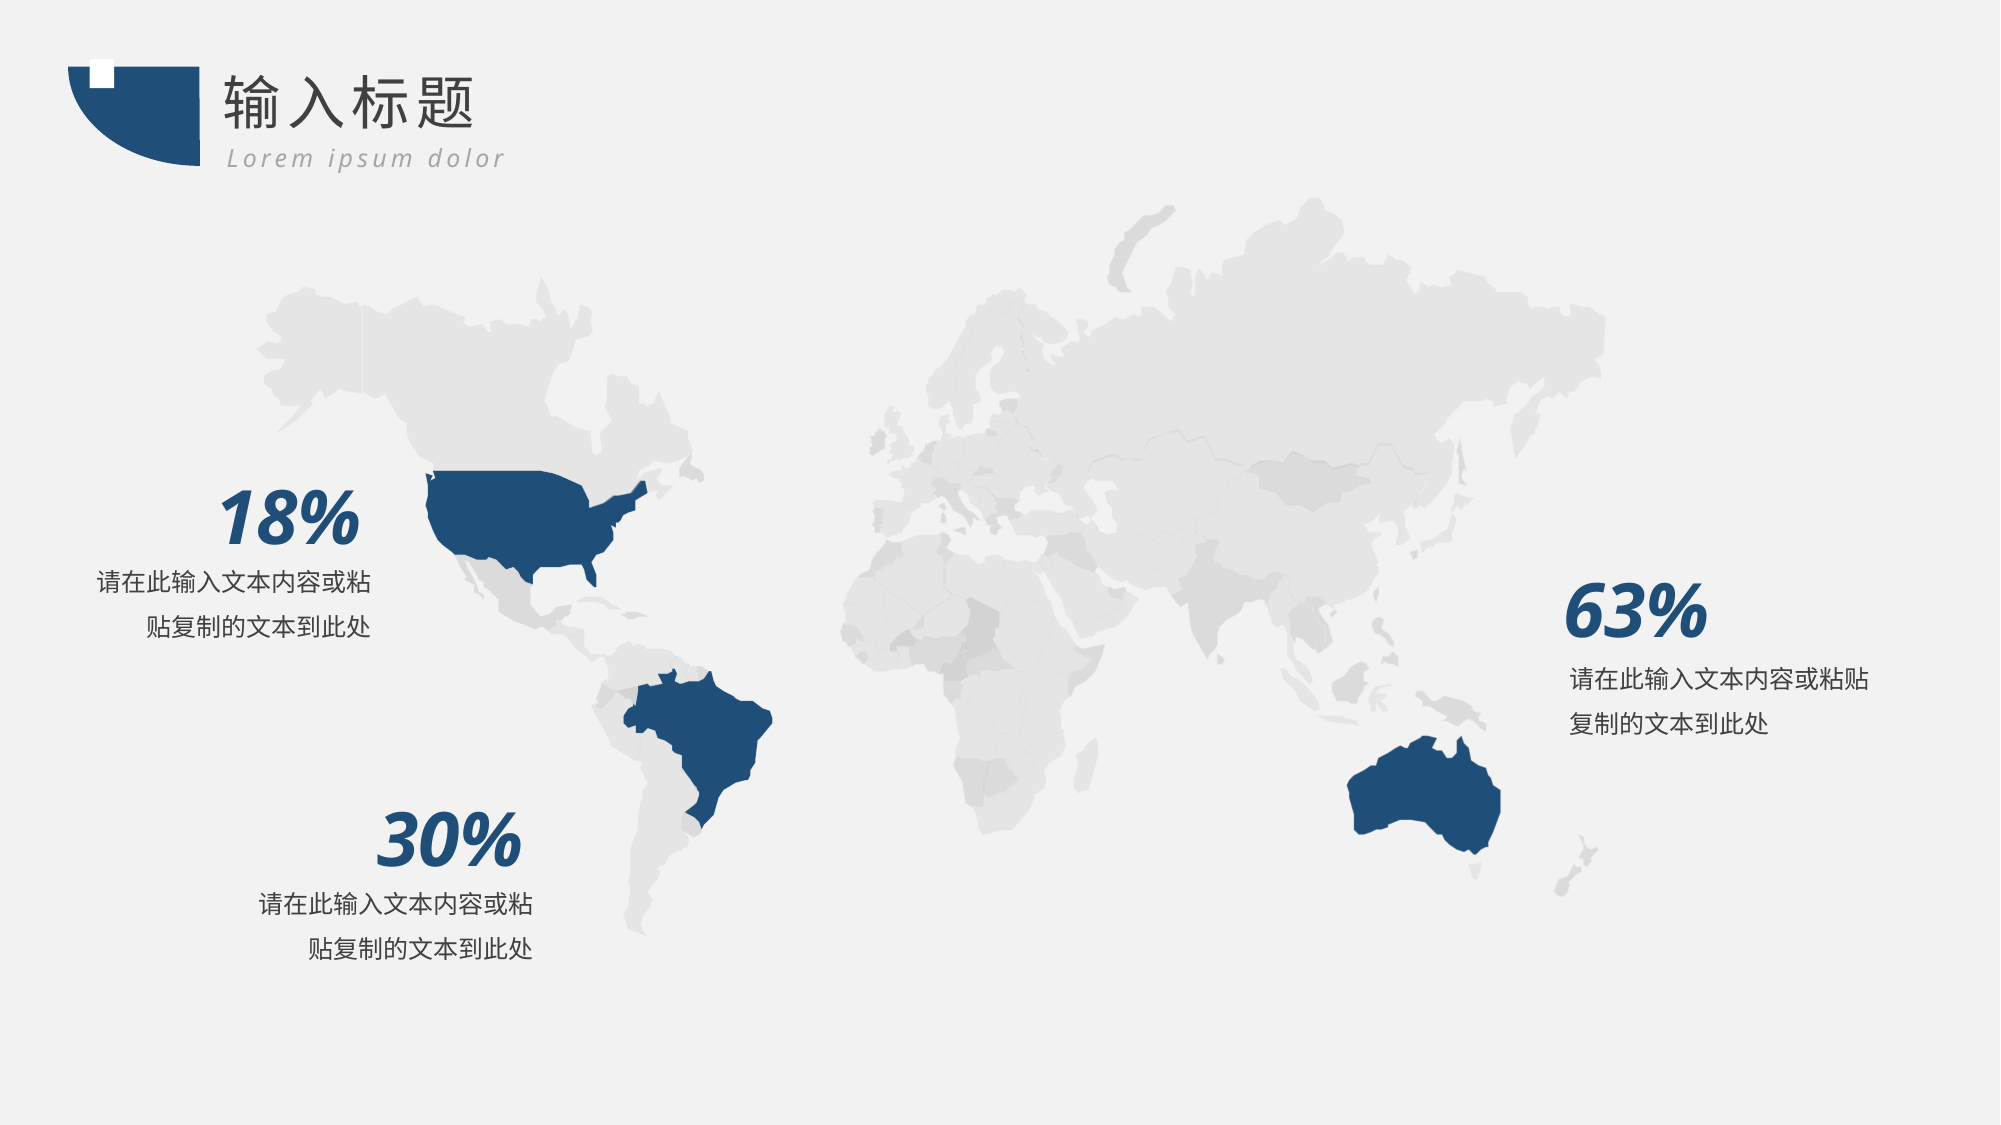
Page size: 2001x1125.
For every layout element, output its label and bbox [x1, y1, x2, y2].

text_box [67, 0, 584, 177]
text_box [30, 197, 1896, 967]
